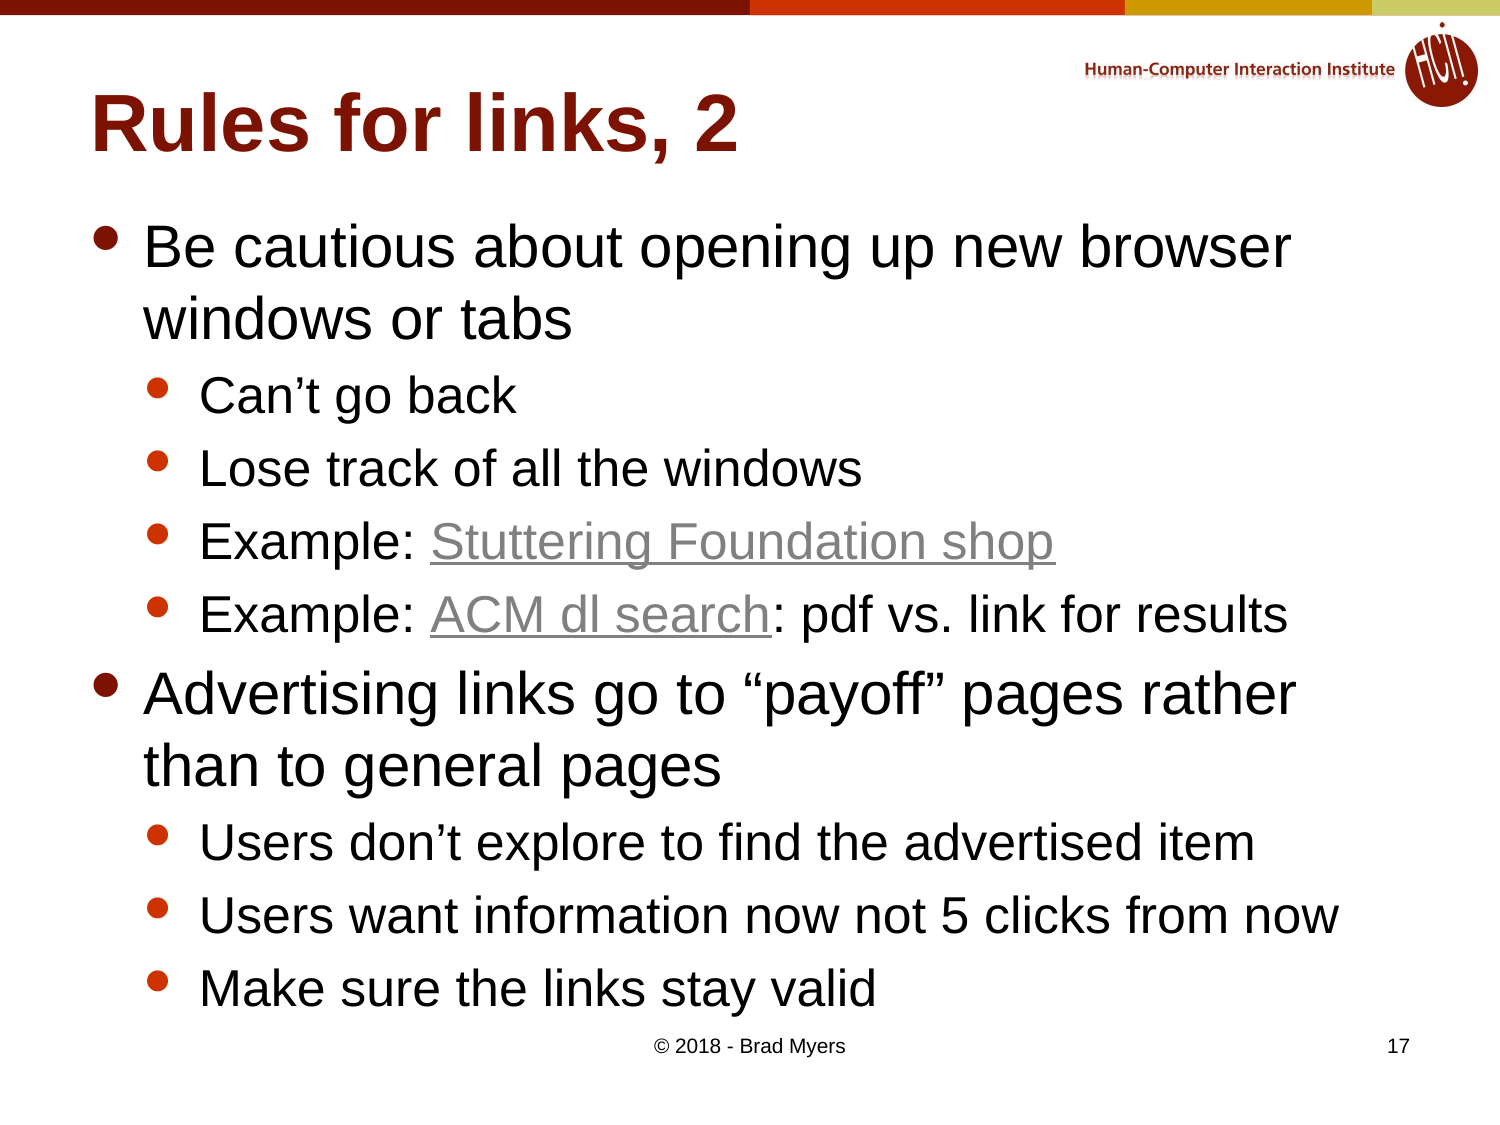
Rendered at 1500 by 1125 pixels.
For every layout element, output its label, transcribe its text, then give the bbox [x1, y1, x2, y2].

title Rules for links, 2 [74, 19, 1313, 176]
slide_number 17 [1074, 1024, 1426, 1101]
list Be cautious about opening up new browser windows or tabs Can’t go back Lose track of all the windows Example: Stuttering Foundation shop Example: ACM dl search: pdf vs. link for results Advertising links go to “payoff” pages rather than to general pages Users don’t explore to find the advertised item Users want information now not 5 clicks from now Make sure the links stay valid [74, 199, 1426, 1026]
picture [1313, 22, 1478, 107]
footer © 2018 - Brad Myers [512, 1024, 988, 1101]
